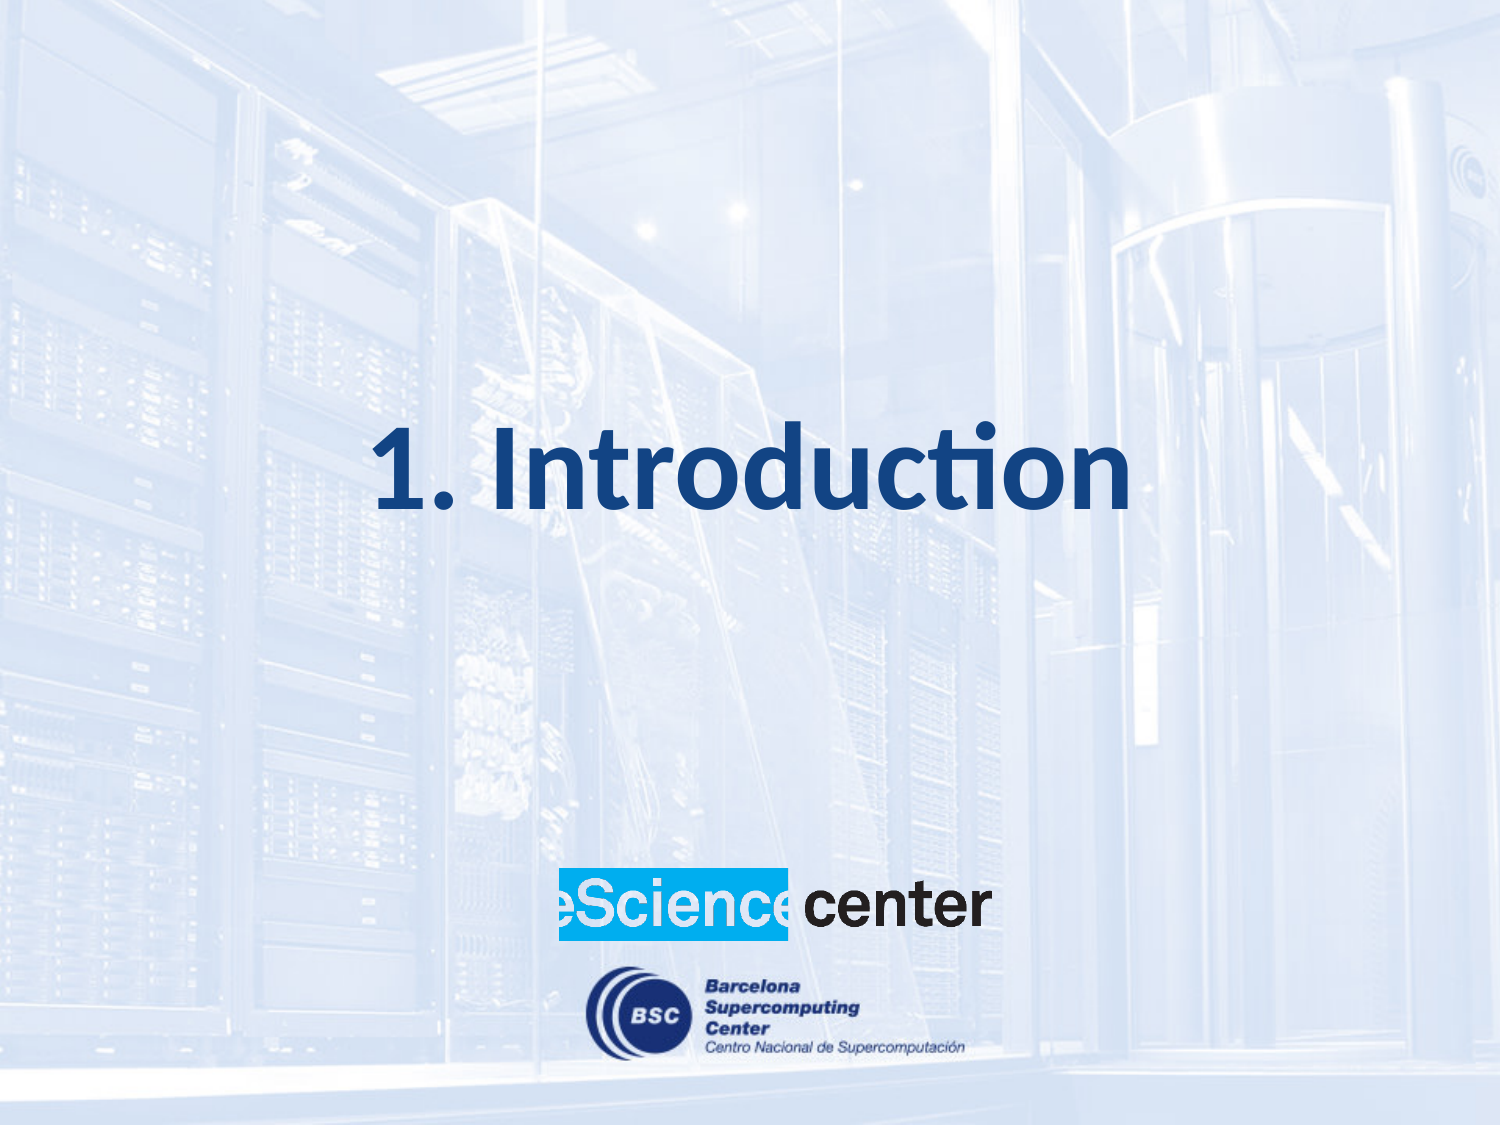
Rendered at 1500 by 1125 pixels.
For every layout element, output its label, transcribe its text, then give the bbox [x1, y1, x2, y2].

picture [0, 0, 1500, 1125]
title 1. Introduction [188, 143, 1311, 794]
